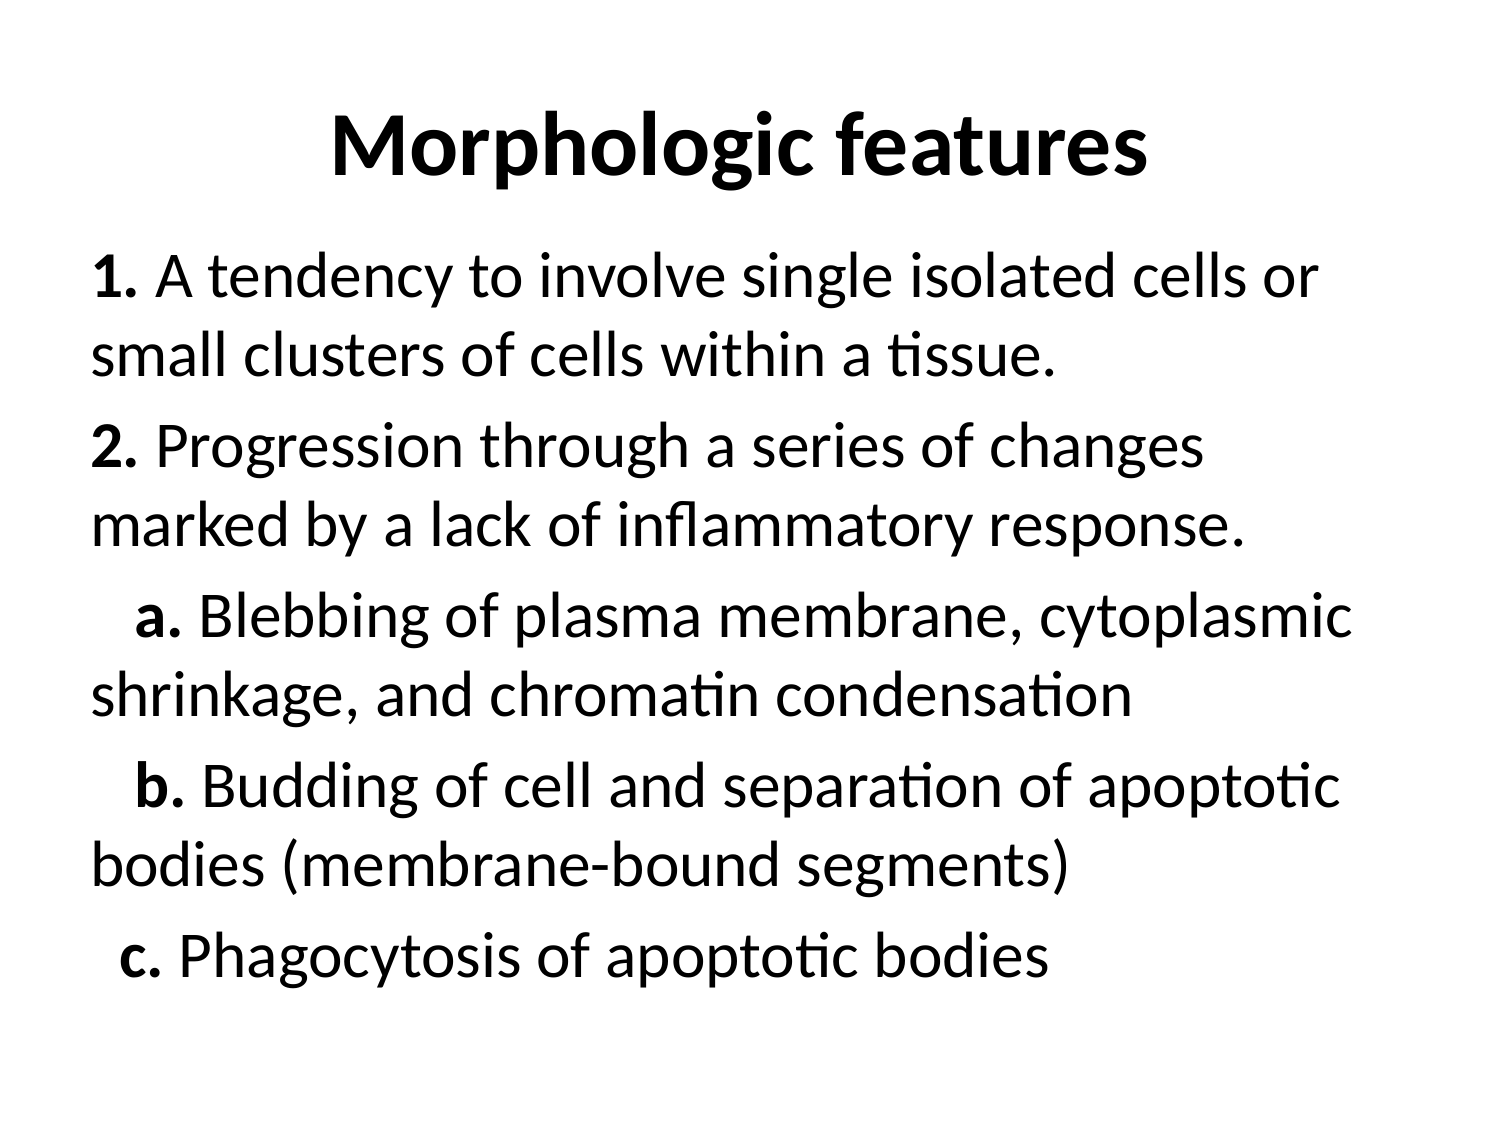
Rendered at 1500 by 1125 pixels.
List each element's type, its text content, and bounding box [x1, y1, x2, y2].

list 1. A tendency to involve single isolated cells or small clusters of cells within a tissue. 2. Progression through a series of changes marked by a lack of inflammatory response. a. Blebbing of plasma membrane, cytoplasmic shrinkage, and chromatin condensation b. Budding of cell and separation of apoptotic bodies (membrane-bound segments) c. Phagocytosis of apoptotic bodies [75, 224, 1425, 1005]
title Morphologic features [75, 45, 1425, 224]
